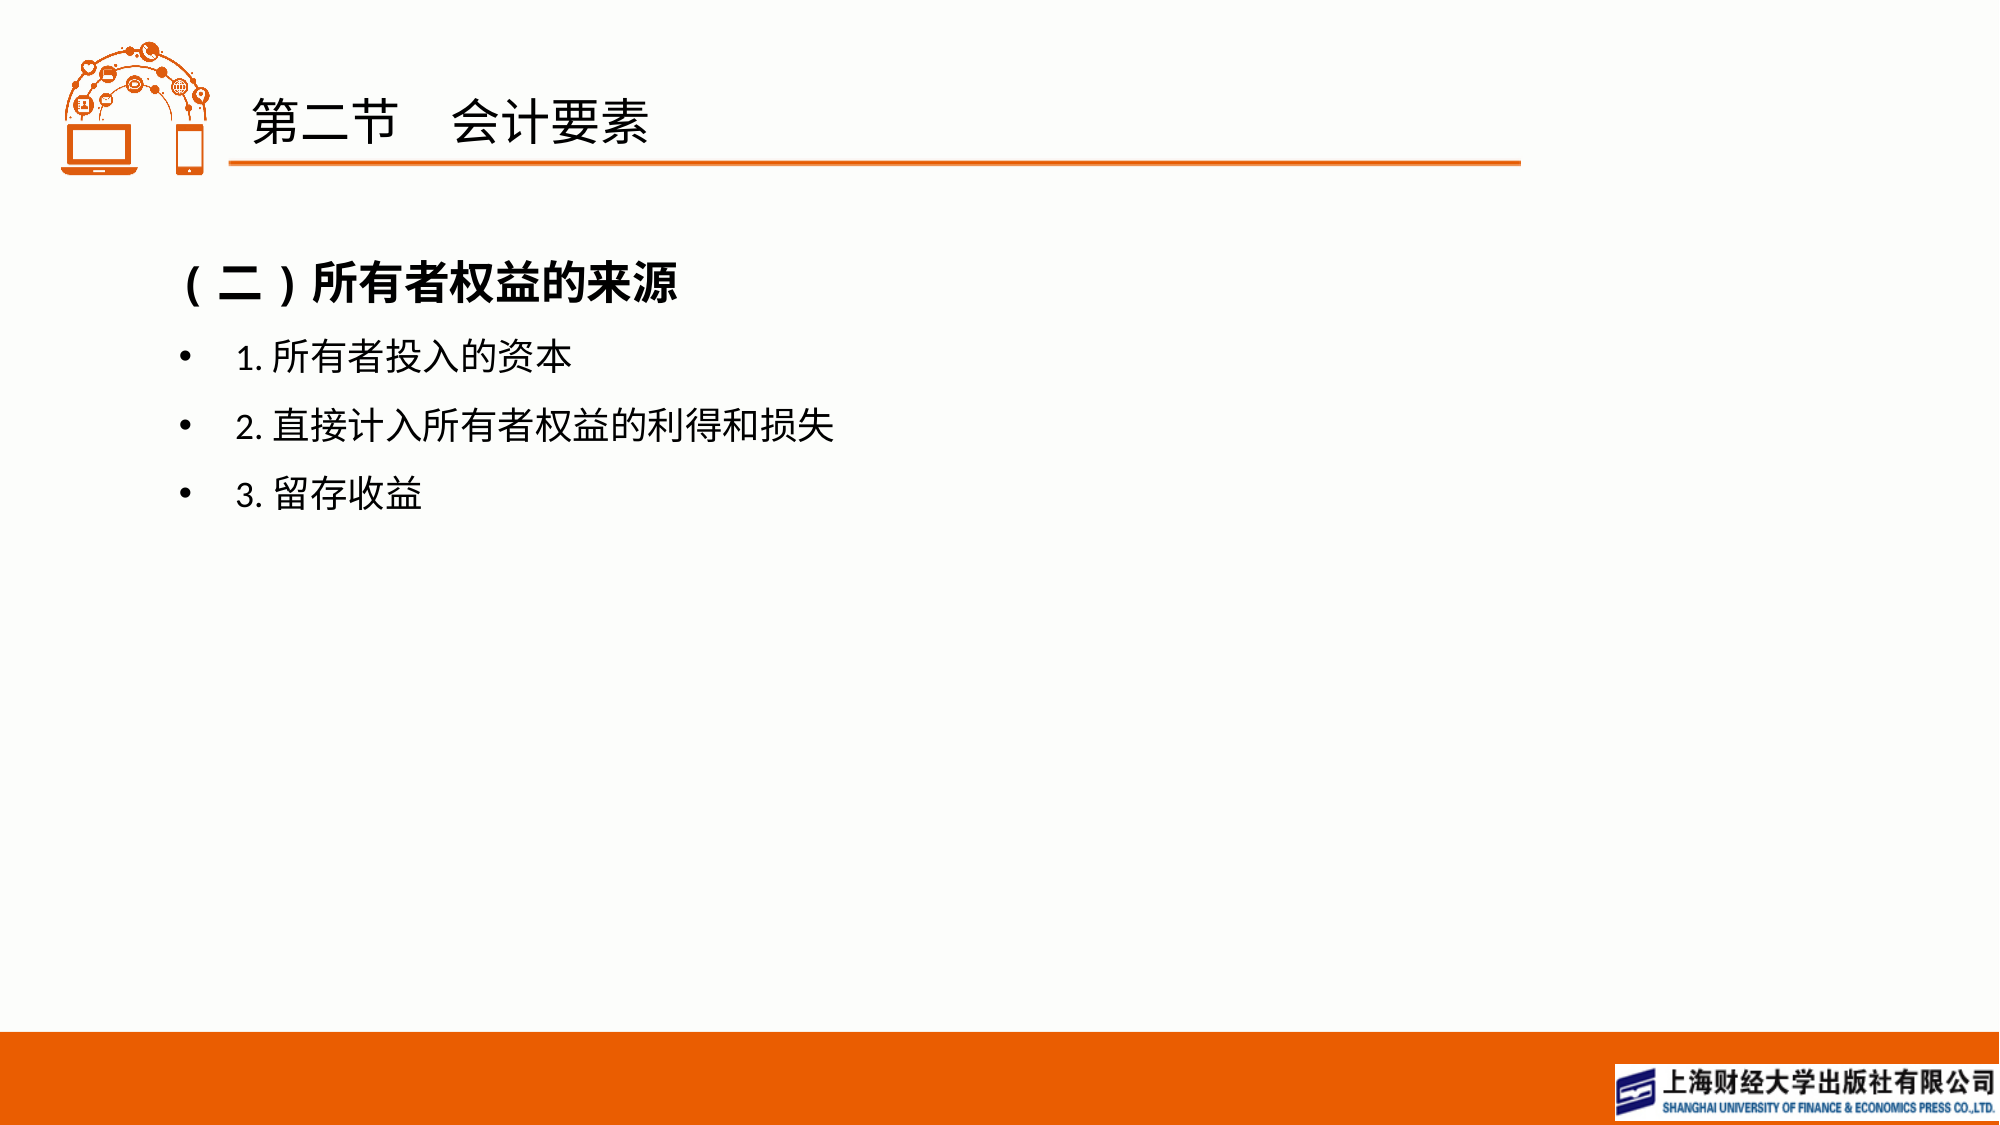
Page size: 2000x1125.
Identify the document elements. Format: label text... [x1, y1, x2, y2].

list (二)所有者权益的来源 1.所有者投入的资本 2.直接计入所有者权益的利得和损失 3.留存收益 [163, 227, 1860, 1049]
title 第二节 会计要素 [235, 82, 1605, 189]
picture [0, 0, 2000, 1125]
